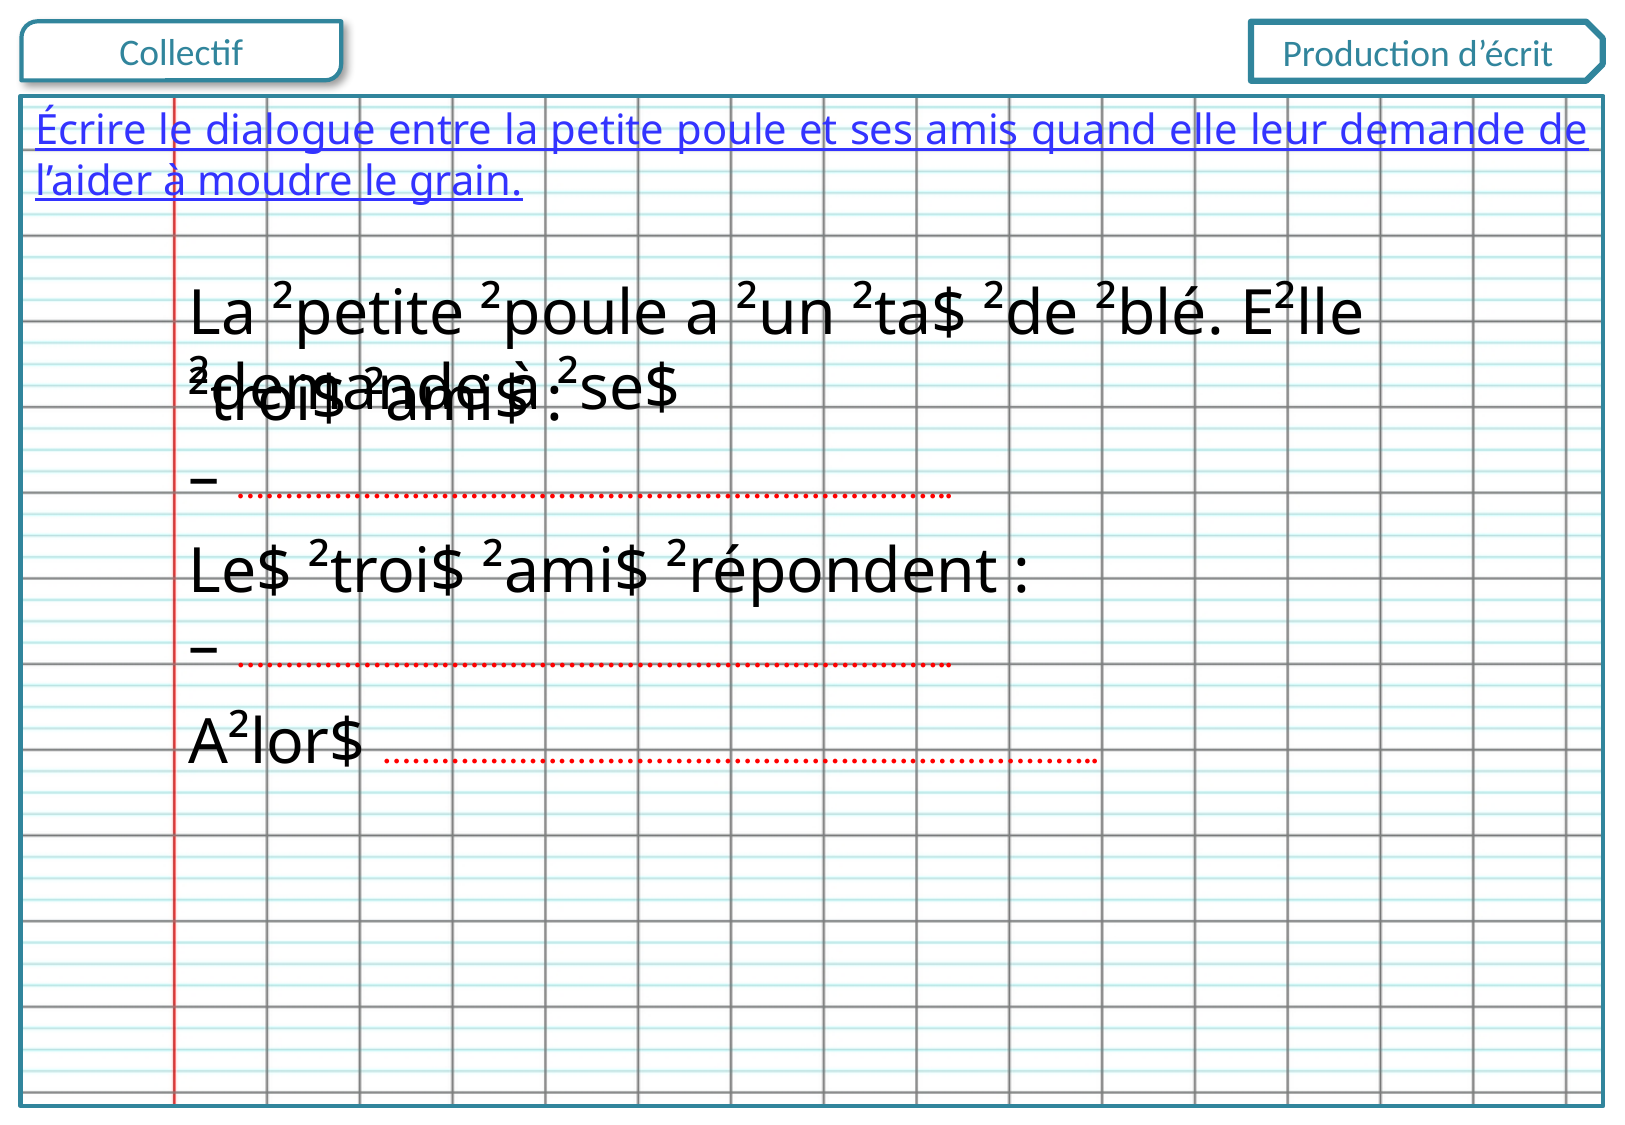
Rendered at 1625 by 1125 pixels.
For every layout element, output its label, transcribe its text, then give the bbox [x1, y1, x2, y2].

list Production d’écrit [1251, 21, 1585, 81]
list La ²petite ²poule a ²un ²ta$ ²de ²blé. E²lle ²demande à ²se$ [173, 264, 1604, 351]
text_box – ……………………………………………………………….. [173, 428, 1604, 522]
text_box Le$ ²troi$ ²ami$ ²répondent : [173, 522, 1604, 598]
text_box – ……………………………………………………………….. [173, 598, 1604, 721]
list Écrire le dialogue entre la petite poule et ses amis quand elle leur demande de l’aider à moudre le grain. [18, 94, 1605, 1108]
text_box ²troi$ ²ami$ : [173, 351, 1604, 428]
text_box A²lor$ ……………………………………………………………….. [173, 721, 1604, 816]
